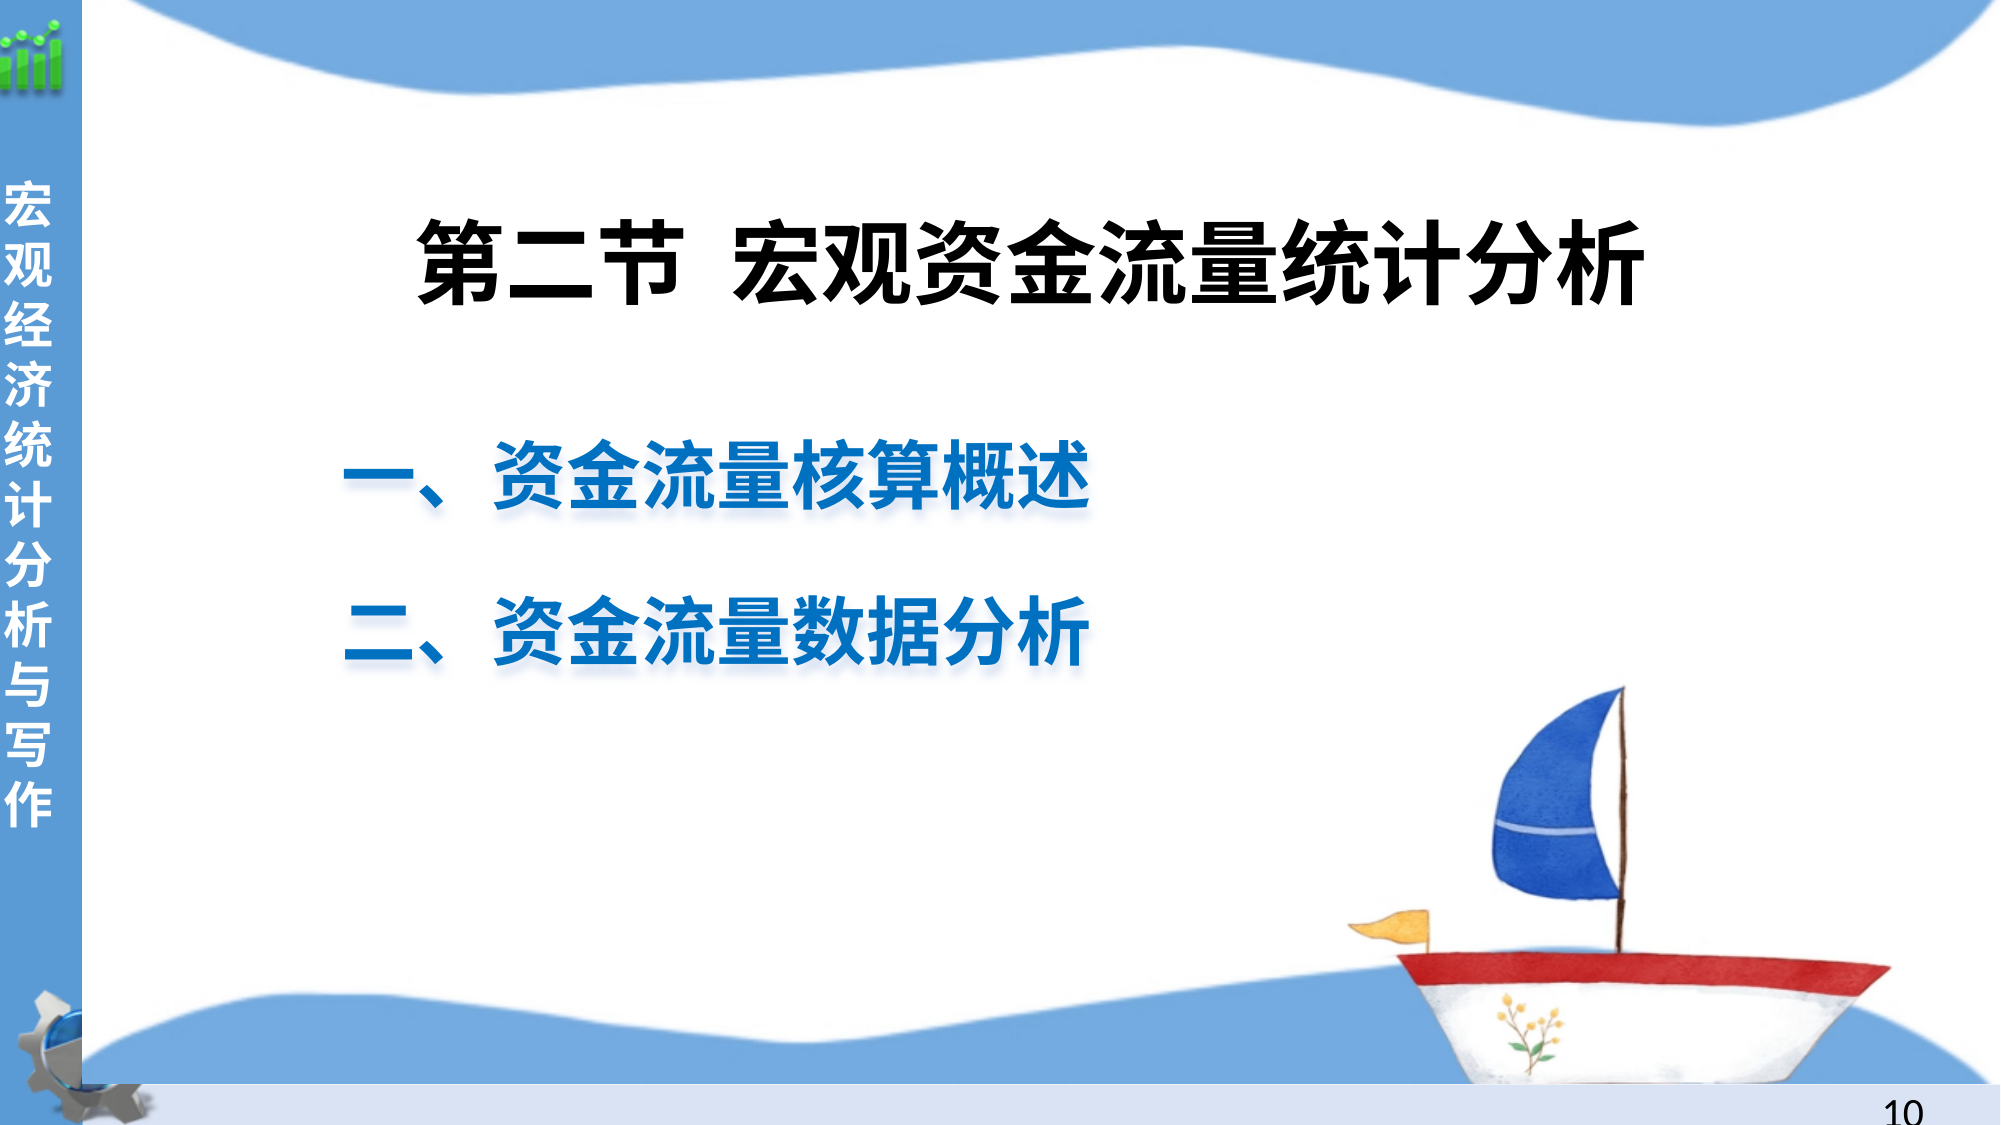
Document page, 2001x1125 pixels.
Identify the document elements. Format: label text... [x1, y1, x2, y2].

slide_number 9 [1786, 1085, 1940, 1125]
text_box 宏观经济统计分析与写作 [0, 116, 72, 891]
picture [0, 0, 2001, 1125]
